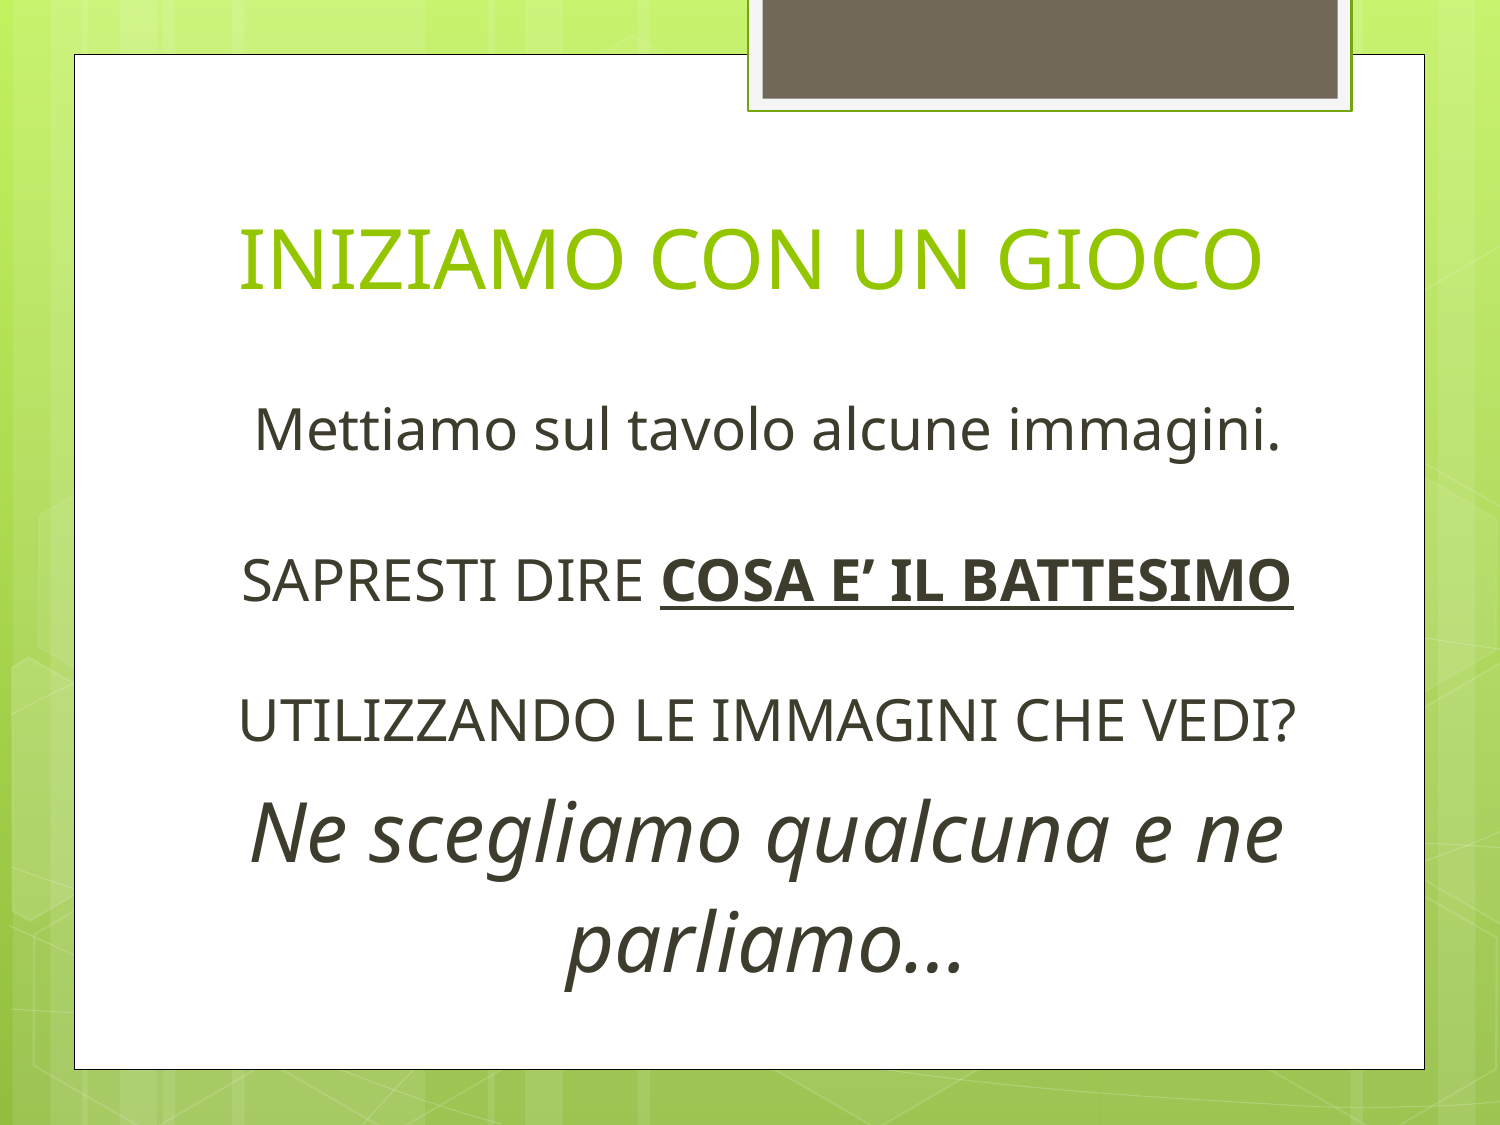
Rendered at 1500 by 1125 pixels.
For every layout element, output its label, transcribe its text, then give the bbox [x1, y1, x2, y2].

list Mettiamo sul tavolo alcune immagini. SAPRESTI DIRE COSA E’ IL BATTESIMO UTILIZZANDO LE IMMAGINI CHE VEDI? Ne scegliamo qualcuna e ne parliamo… [171, 314, 1353, 1024]
title INIZIAMO CON UN GIOCO [175, 126, 1328, 314]
